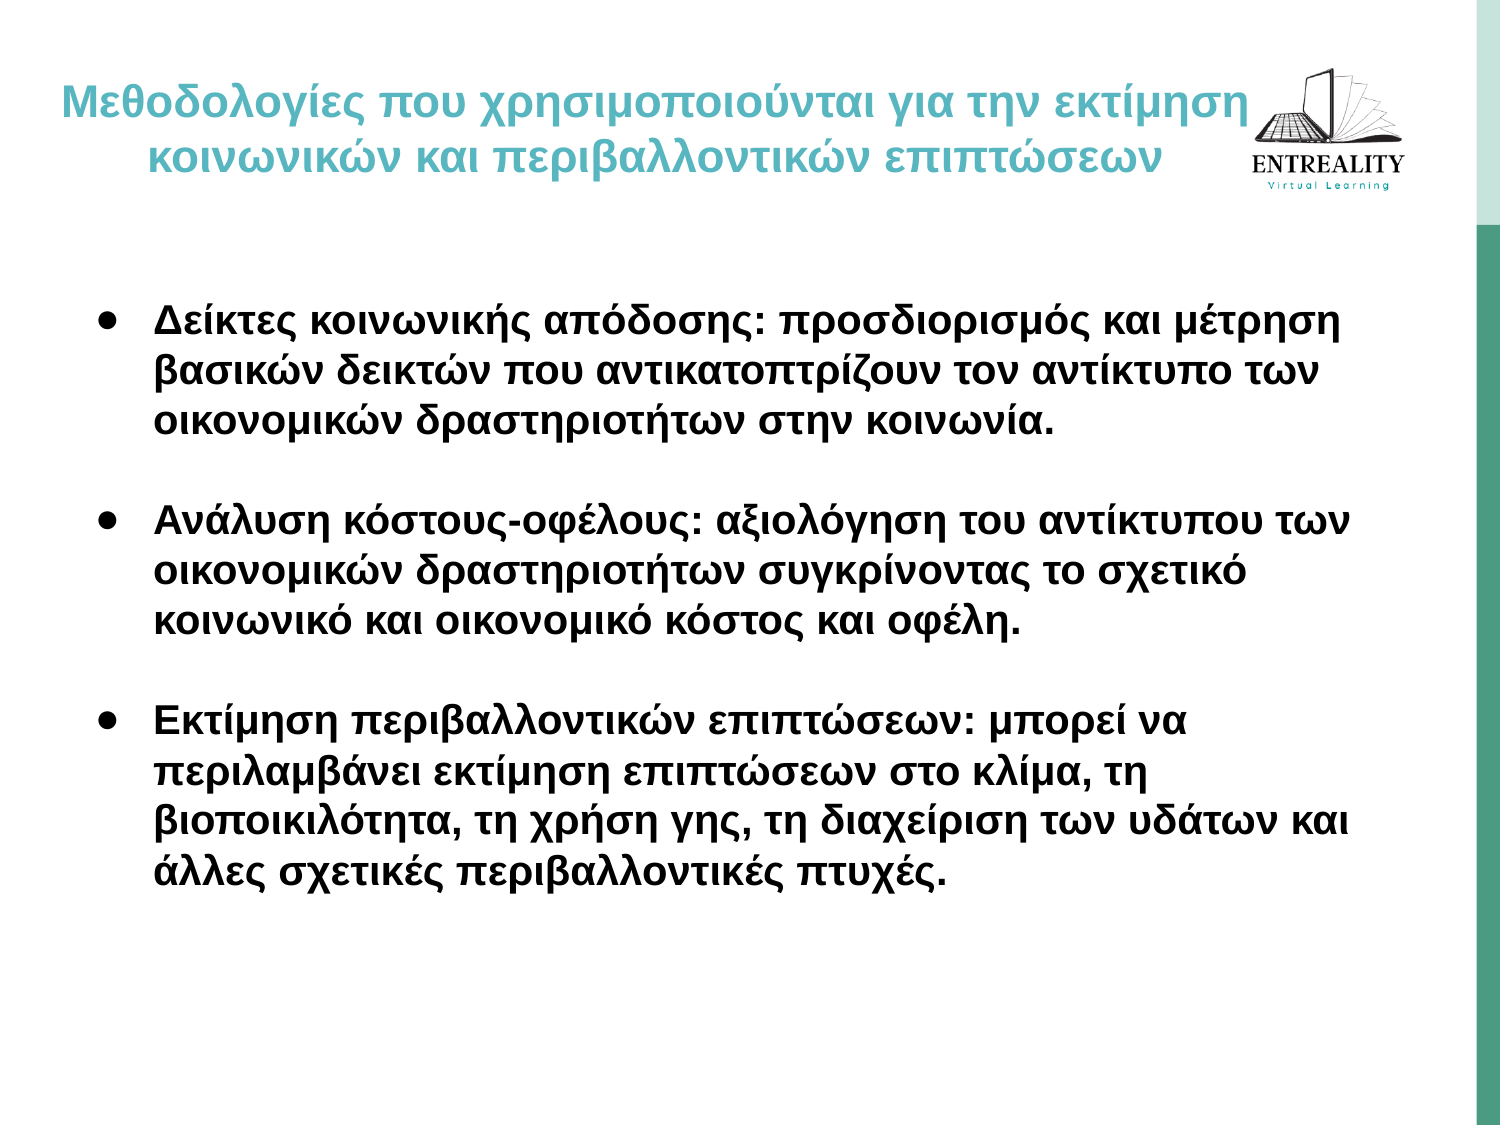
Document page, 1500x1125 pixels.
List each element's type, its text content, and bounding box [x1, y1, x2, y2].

text_box Δείκτες κοινωνικής απόδοσης: προσδιορισμός και μέτρηση βασικών δεικτών που αντικατοπτρίζουν τον αντίκτυπο των οικονομικών δραστηριοτήτων στην κοινωνία. Ανάλυση κόστους-οφέλους: αξιολόγηση του αντίκτυπου των οικονομικών δραστηριοτήτων συγκρίνοντας το σχετικό κοινωνικό και οικονομικό κόστος και οφέλη. Εκτίμηση περιβαλλοντικών επιπτώσεων: μπορεί να περιλαμβάνει εκτίμηση επιπτώσεων στο κλίμα, τη βιοποικιλότητα, τη χρήση γης, τη διαχείριση των υδάτων και άλλες σχετικές περιβαλλοντικές πτυχές. [63, 278, 1389, 942]
picture [1198, 0, 1458, 259]
list Μεθοδολογίες που χρησιμοποιούνται για την εκτίμηση κοινωνικών και περιβαλλοντικών επιπτώσεων [30, 64, 1281, 245]
